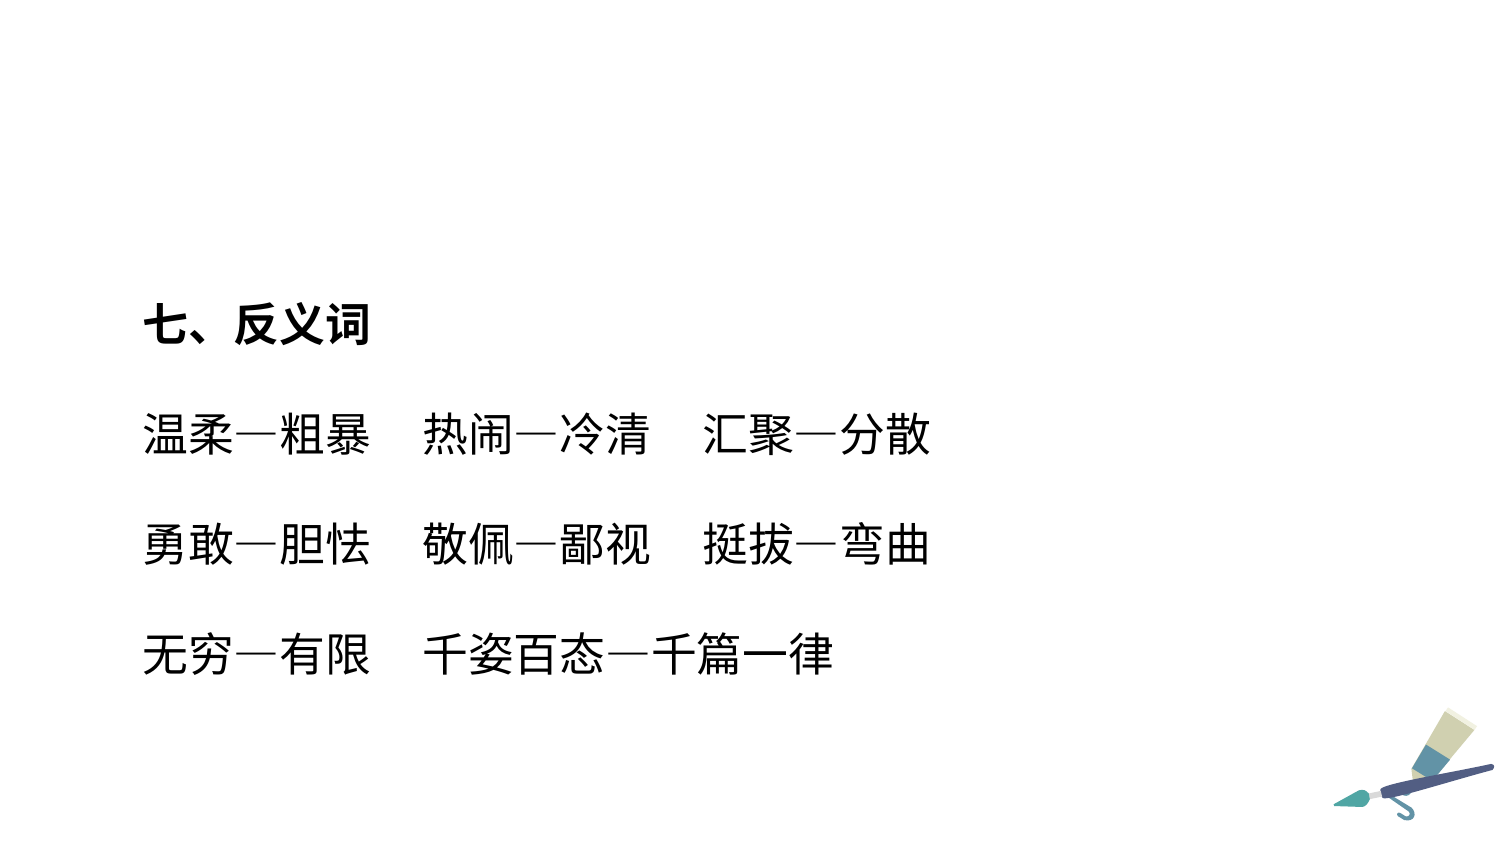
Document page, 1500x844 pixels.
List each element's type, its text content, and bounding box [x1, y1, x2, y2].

text_box 七、反义词 温柔—粗暴 热闹—冷清 汇聚—分散 勇敢—胆怯 敬佩—鄙视 挺拔—弯曲 无穷—有限 千姿百态—千篇一律 [127, 233, 1436, 689]
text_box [1358, 708, 1481, 844]
